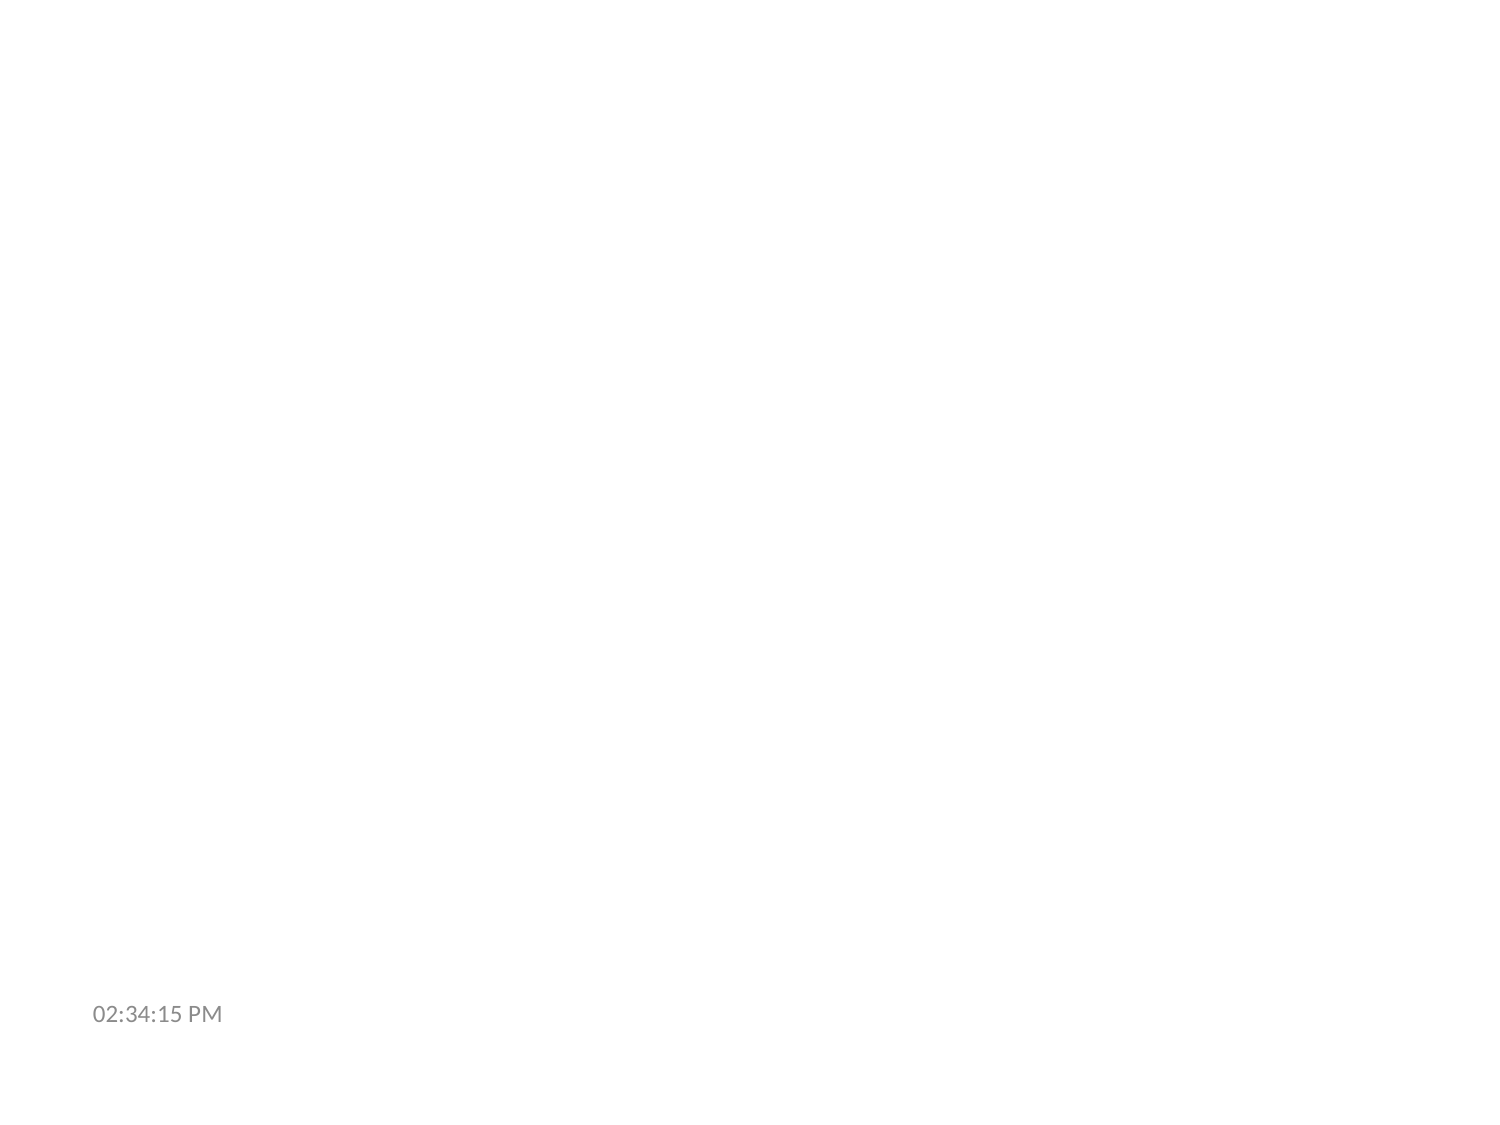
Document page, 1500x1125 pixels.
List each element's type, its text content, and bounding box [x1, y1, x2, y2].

text_box 3:35:09 PM [77, 982, 428, 1043]
